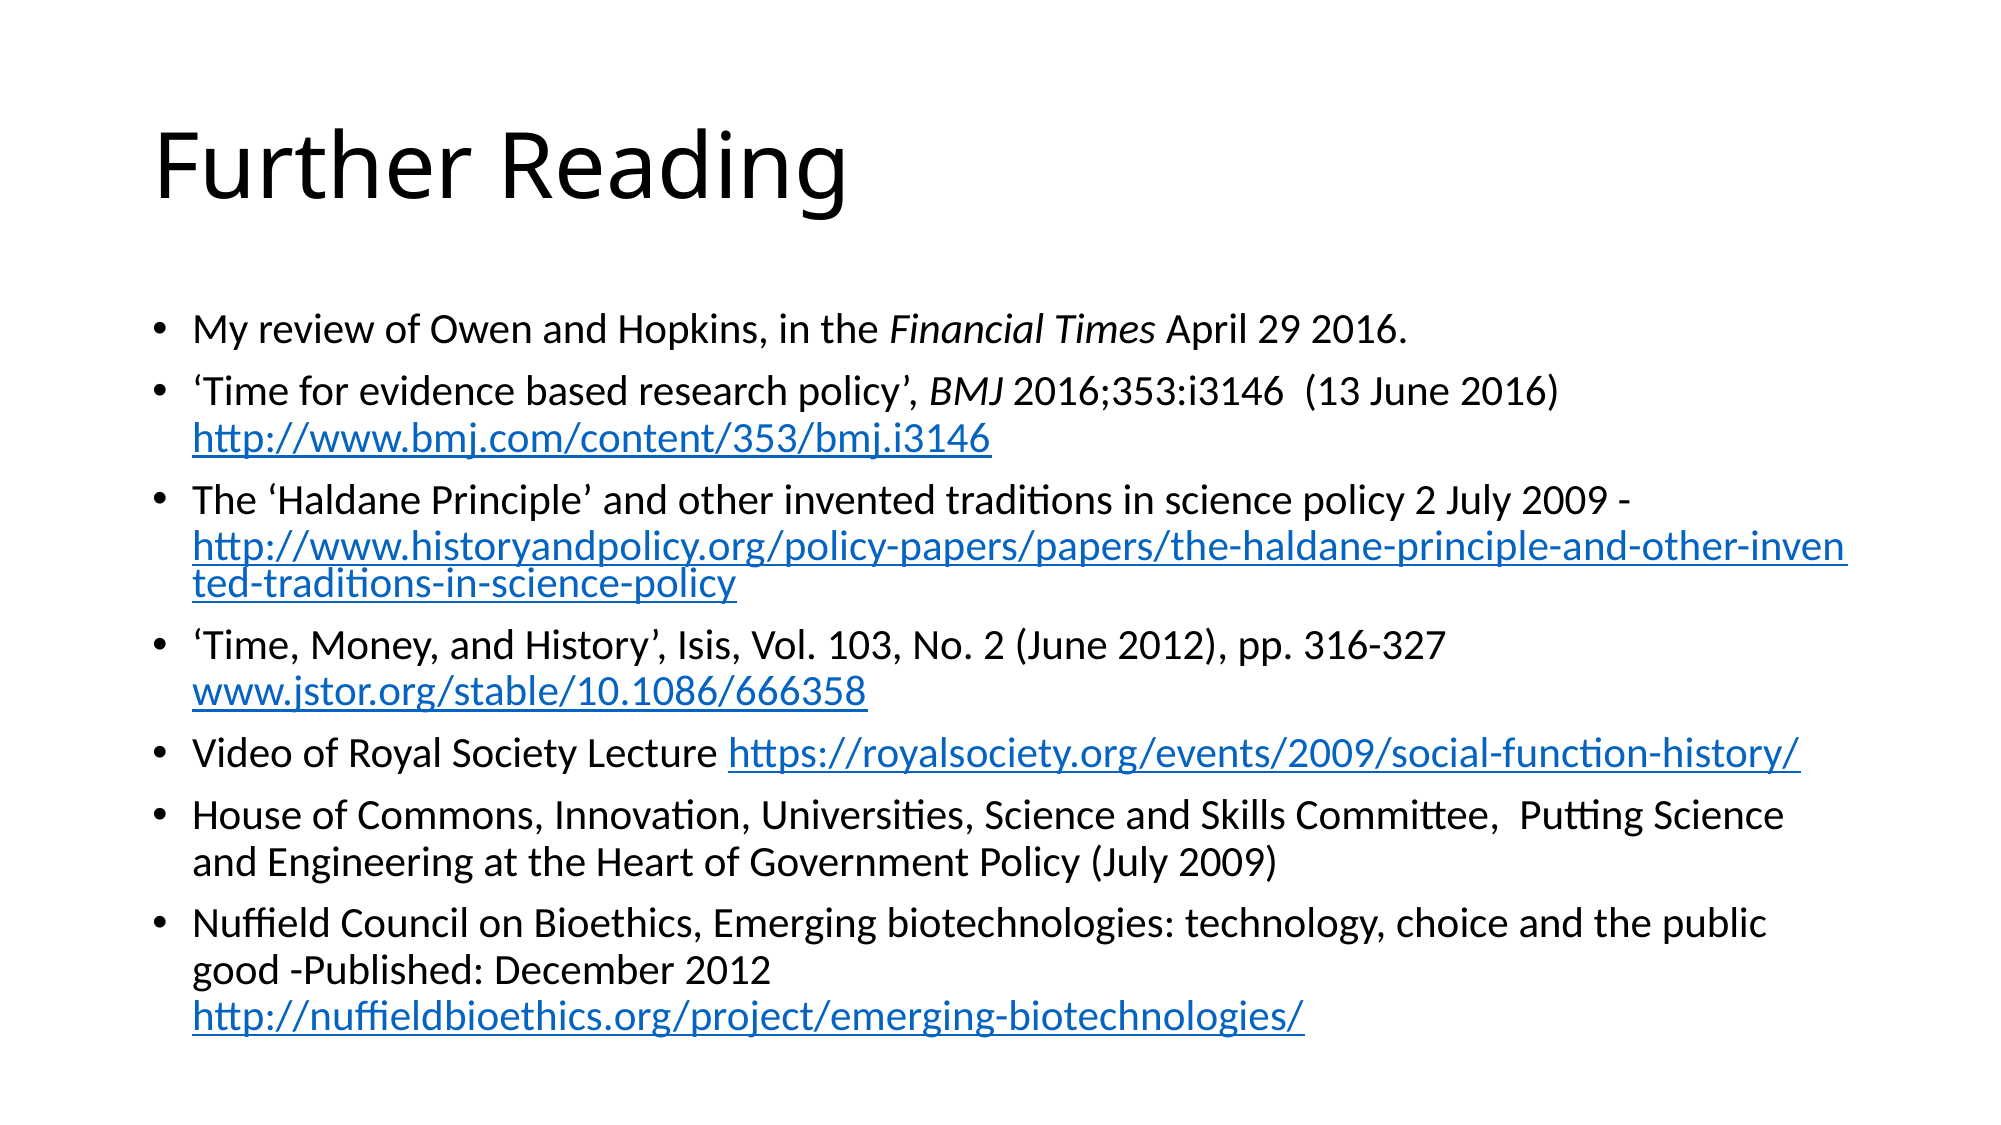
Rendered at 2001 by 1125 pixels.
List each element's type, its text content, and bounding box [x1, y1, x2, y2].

list My review of Owen and Hopkins, in the Financial Times April 29 2016. ‘Time for evidence based research policy’, BMJ 2016;353:i3146 (13 June 2016) http://www.bmj.com/content/353/bmj.i3146 The ‘Haldane Principle’ and other invented traditions in science policy 2 July 2009 - http://www.historyandpolicy.org/policy-papers/papers/the-haldane-principle-and-other-invented-traditions-in-science-policy ‘Time, Money, and History’, Isis, Vol. 103, No. 2 (June 2012), pp. 316-327 www.jstor.org/stable/10.1086/666358 Video of Royal Society Lecture https://royalsociety.org/events/2009/social-function-history/ House of Commons, Innovation, Universities, Science and Skills Committee, Putting Science and Engineering at the Heart of Government Policy (July 2009) Nuffield Council on Bioethics, Emerging biotechnologies: technology, choice and the public good -Published: December 2012 http://nuffieldbioethics.org/project/emerging-biotechnologies/ [137, 299, 1863, 1014]
title Further Reading [137, 59, 1863, 278]
